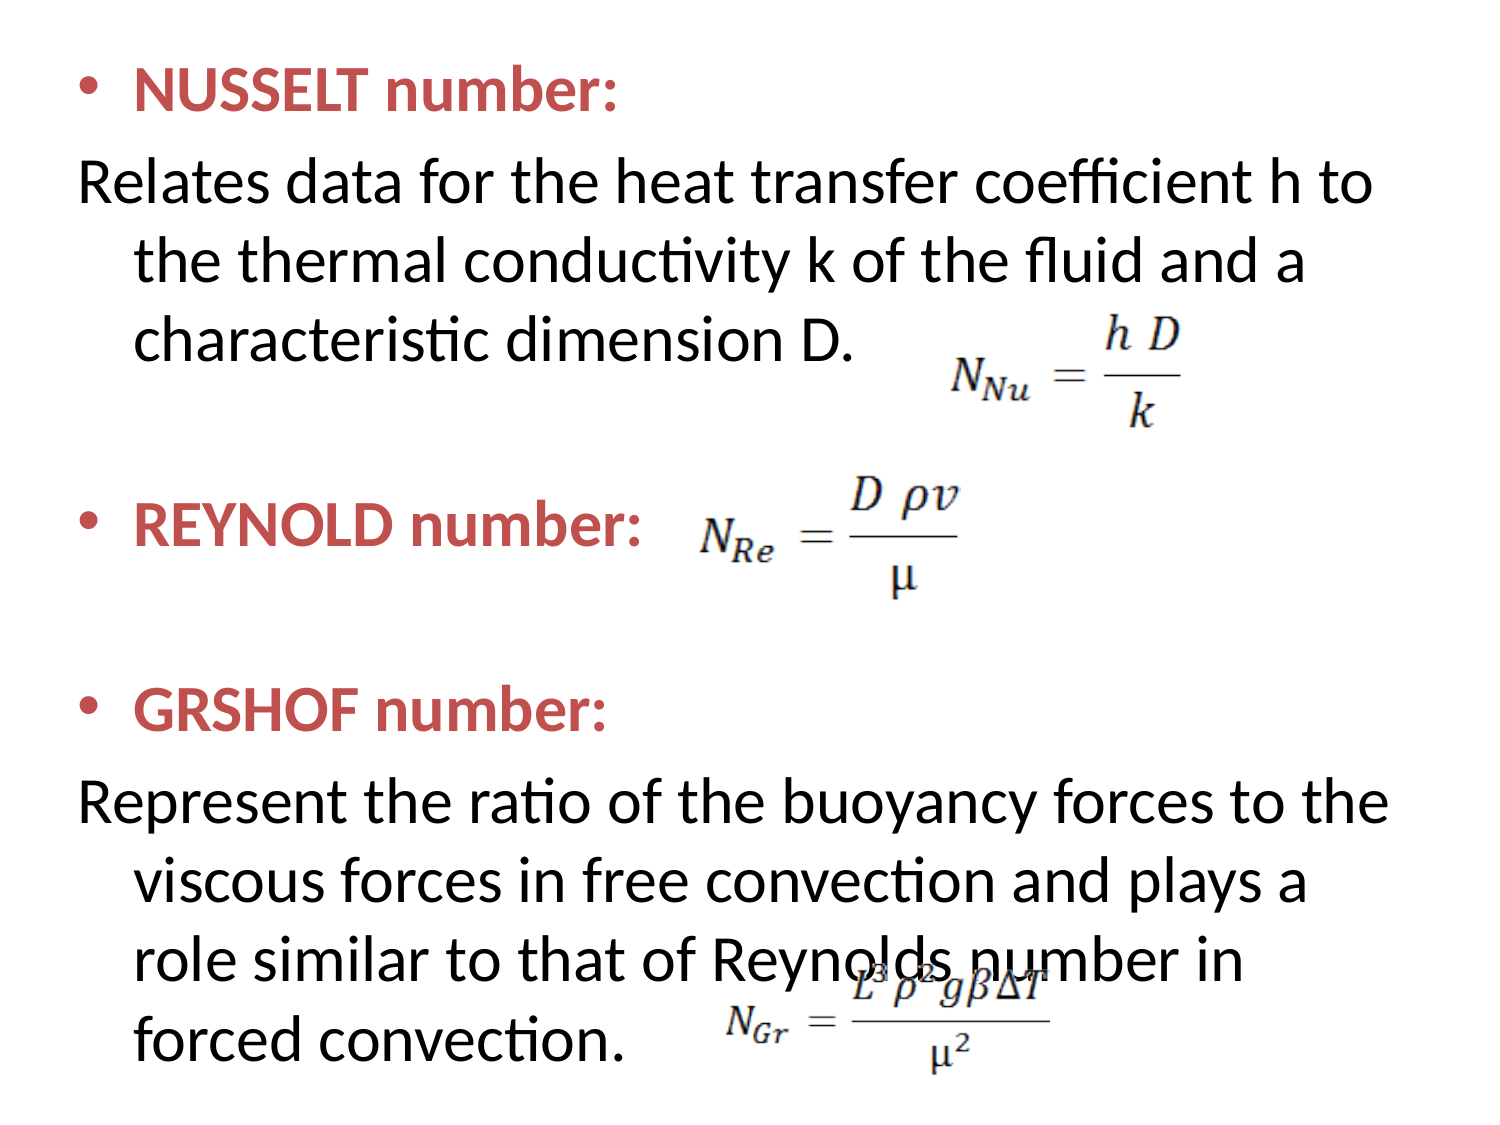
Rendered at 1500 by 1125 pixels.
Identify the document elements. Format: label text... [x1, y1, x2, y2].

list NUSSELT number: Relates data for the heat transfer coefficient h to the thermal conductivity k of the fluid and a characteristic dimension D. REYNOLD number: GRSHOF number: Represent the ratio of the buoyancy forces to the viscous forces in free convection and plays a role similar to that of Reynolds number in forced convection. [62, 37, 1413, 1093]
picture [949, 312, 1184, 438]
picture [724, 962, 1051, 1086]
picture [699, 474, 961, 613]
